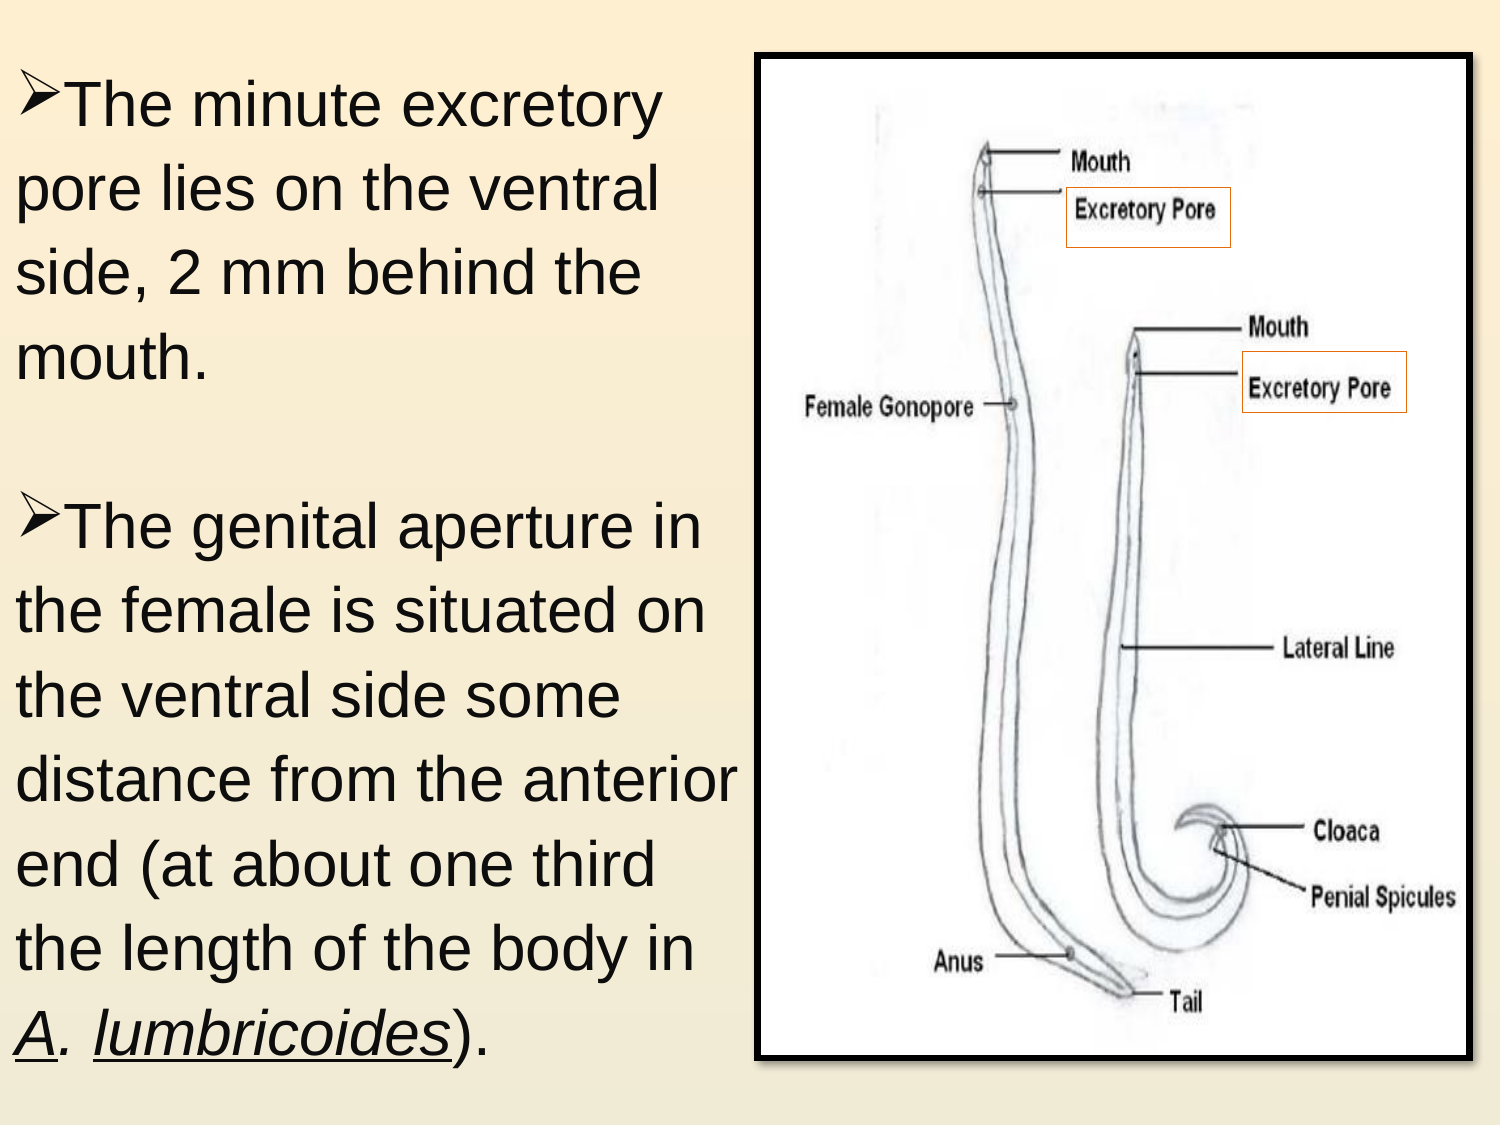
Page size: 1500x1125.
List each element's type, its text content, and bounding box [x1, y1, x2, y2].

list The minute excretory pore lies on the ventral side, 2 mm behind the mouth. The genital aperture in the female is situated on the ventral side some distance from the anterior end (at about one third the length of the body in A. lumbricoides). [0, 46, 774, 1090]
picture [760, 58, 1467, 1055]
